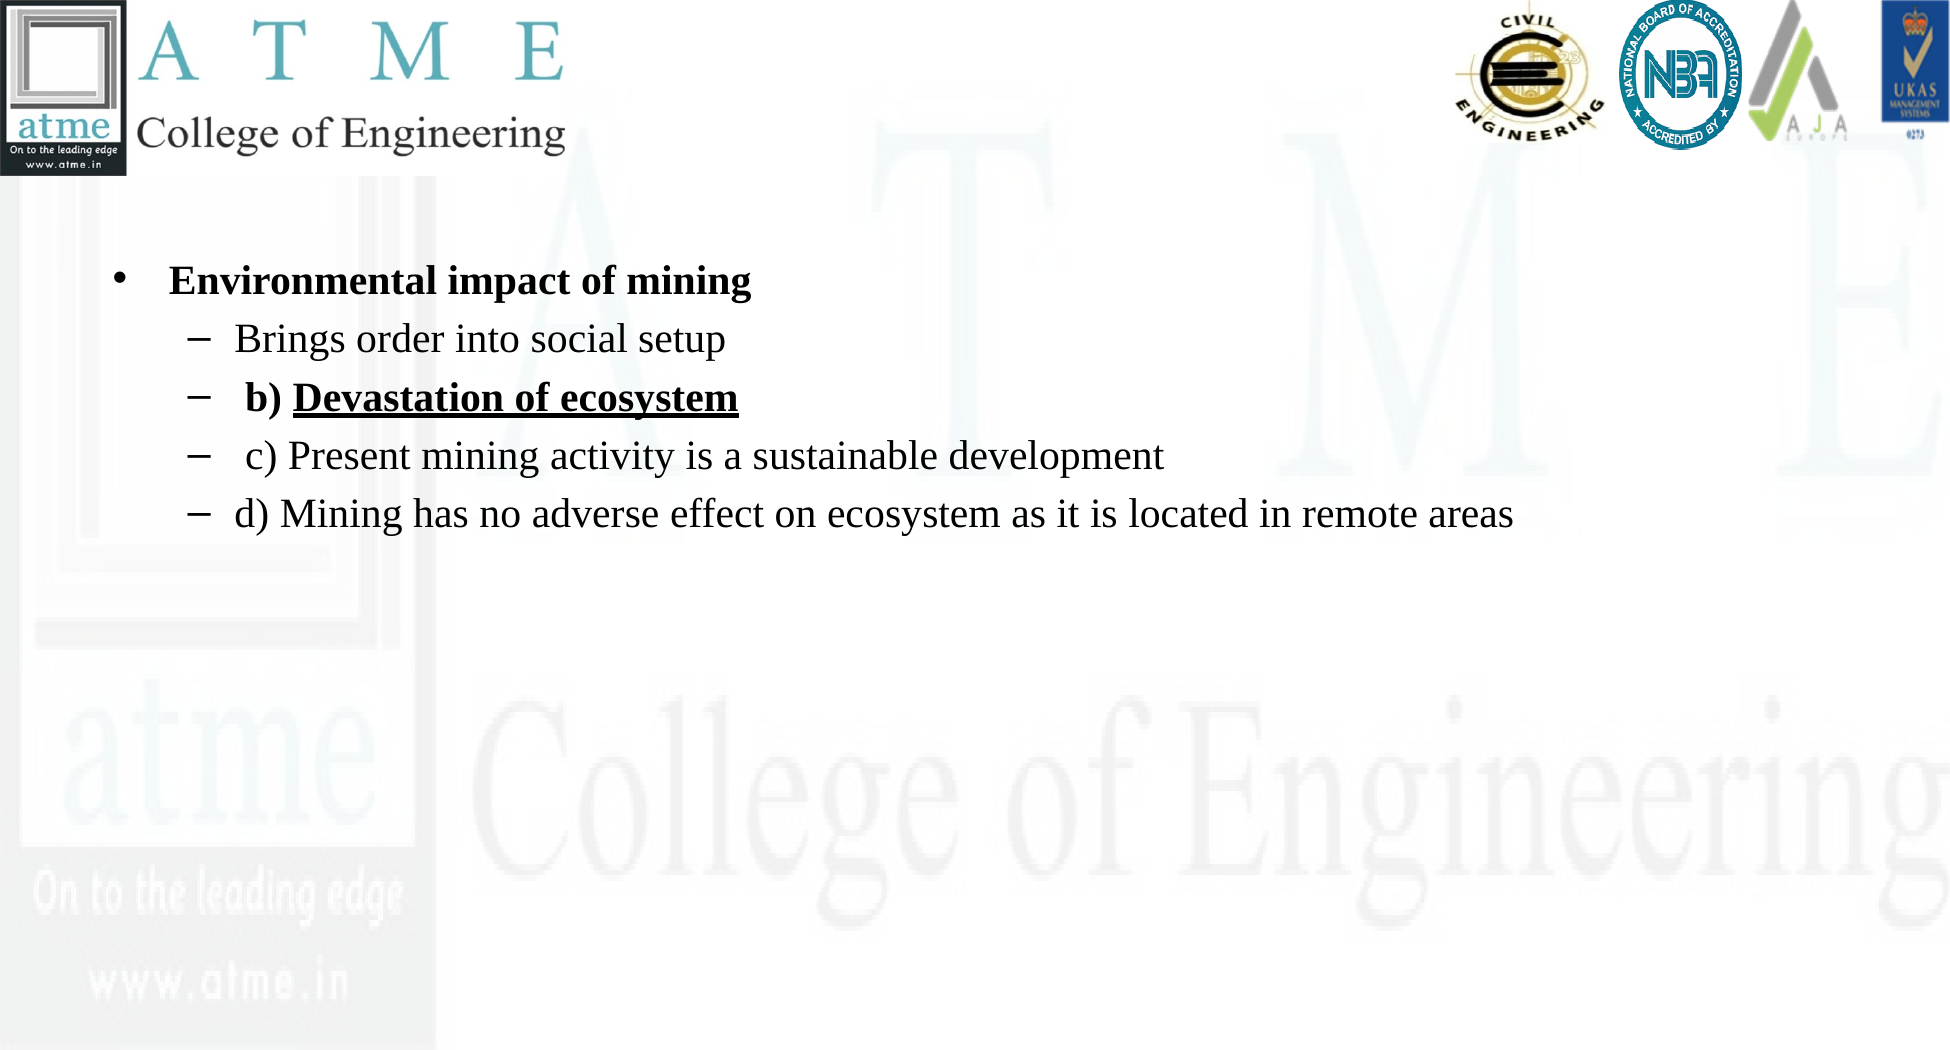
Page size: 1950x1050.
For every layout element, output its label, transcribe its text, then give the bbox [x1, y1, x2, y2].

picture [1748, 0, 1950, 142]
list Environmental impact of mining Brings order into social setup b) Devastation of ecosystem c) Present mining activity is a sustainable development d) Mining has no adverse effect on ecosystem as it is located in remote areas [97, 245, 1853, 938]
picture [1725, 98, 1730, 109]
picture [1619, 0, 1727, 151]
picture [1697, 9, 1702, 17]
picture [1666, 139, 1680, 144]
picture [1697, 0, 1742, 54]
picture [1716, 113, 1721, 129]
picture [1683, 133, 1697, 137]
picture [0, 0, 566, 177]
picture [1728, 89, 1736, 95]
picture [1684, 94, 1742, 151]
picture [1455, 0, 1606, 144]
